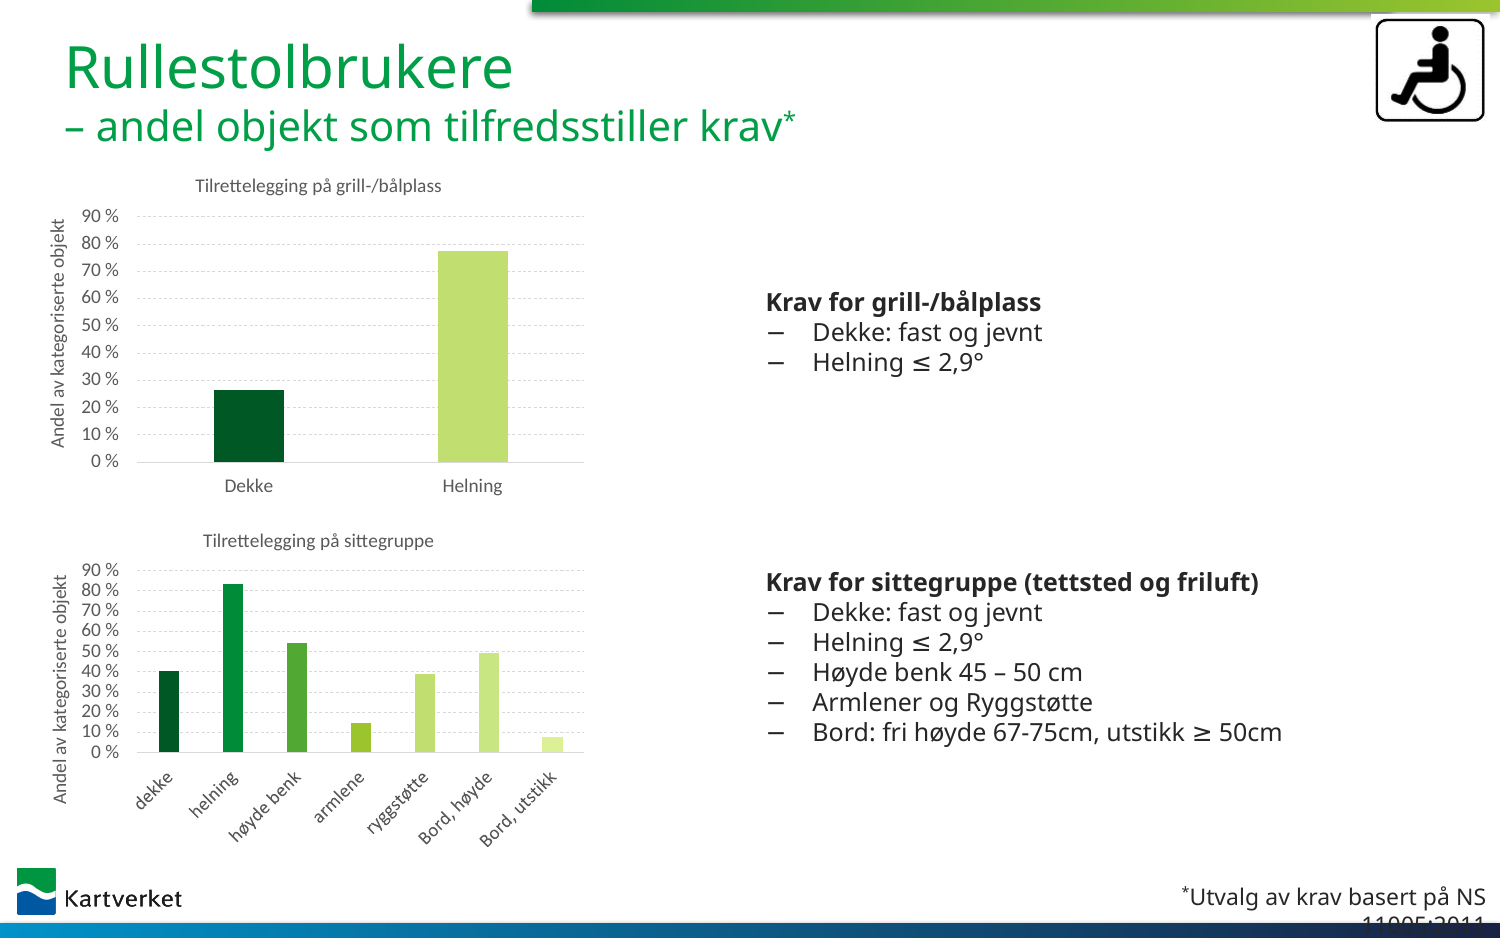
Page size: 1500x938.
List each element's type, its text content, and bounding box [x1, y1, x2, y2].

picture [41, 166, 596, 505]
text_box *Utvalg av krav basert på NS 11005:2011 [1068, 873, 1500, 938]
text_box Krav for grill-/bålplass Dekke: fast og jevnt Helning ≤ 2,9° [750, 279, 1452, 384]
text_box Rullestolbrukere – andel objekt som tilfredsstiller krav* [49, 14, 1431, 158]
picture [41, 520, 596, 859]
picture [1371, 13, 1491, 127]
text_box Krav for sittegruppe (tettsted og friluft) Dekke: fast og jevnt Helning ≤ 2,9° Høyde benk 45 – 50 cm Armlener og Ryggstøtte Bord: fri høyde 67-75cm, utstikk ≥ 50cm [750, 559, 1500, 754]
